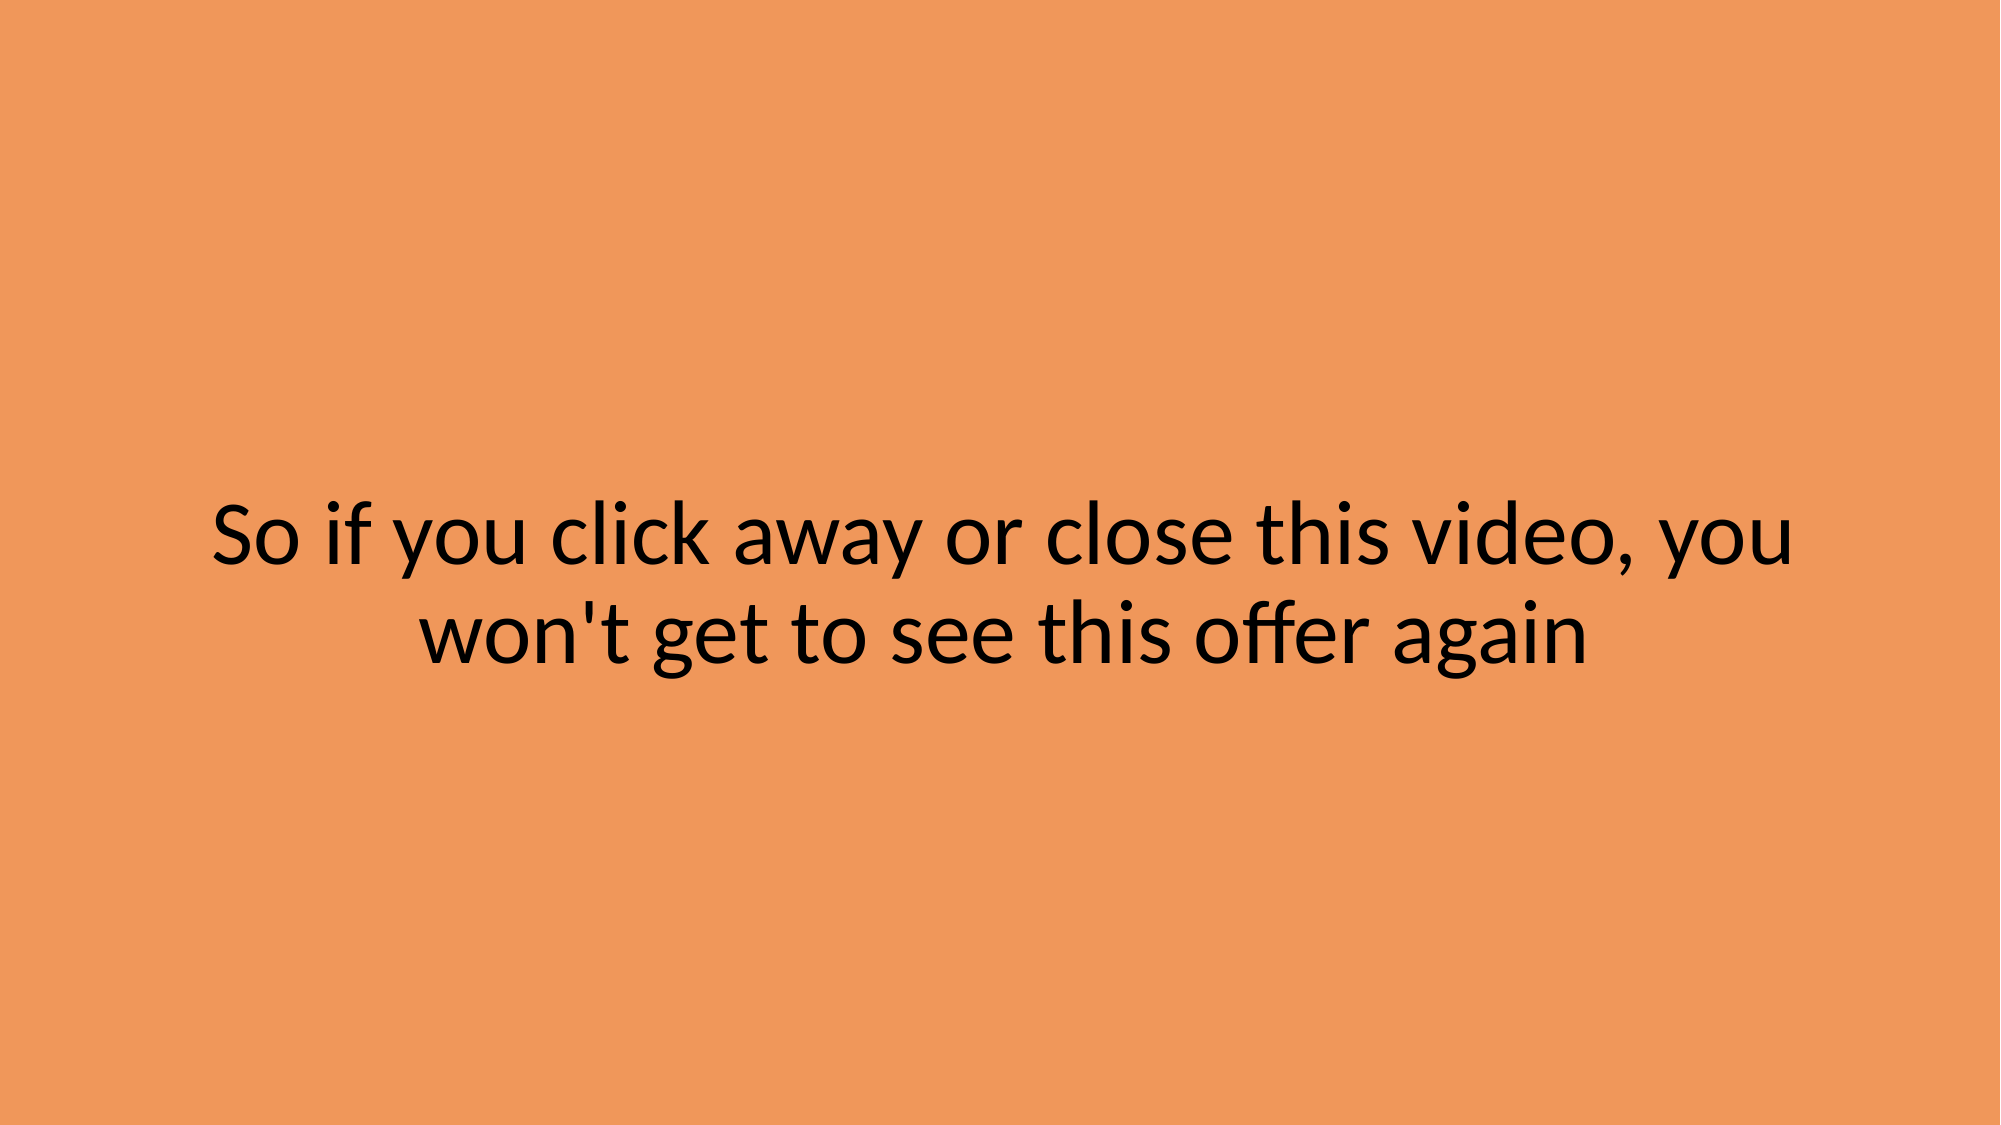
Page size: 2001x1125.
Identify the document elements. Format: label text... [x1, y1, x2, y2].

list So if you click away or close this video, you won't get to see this offer again [142, 477, 1868, 1059]
